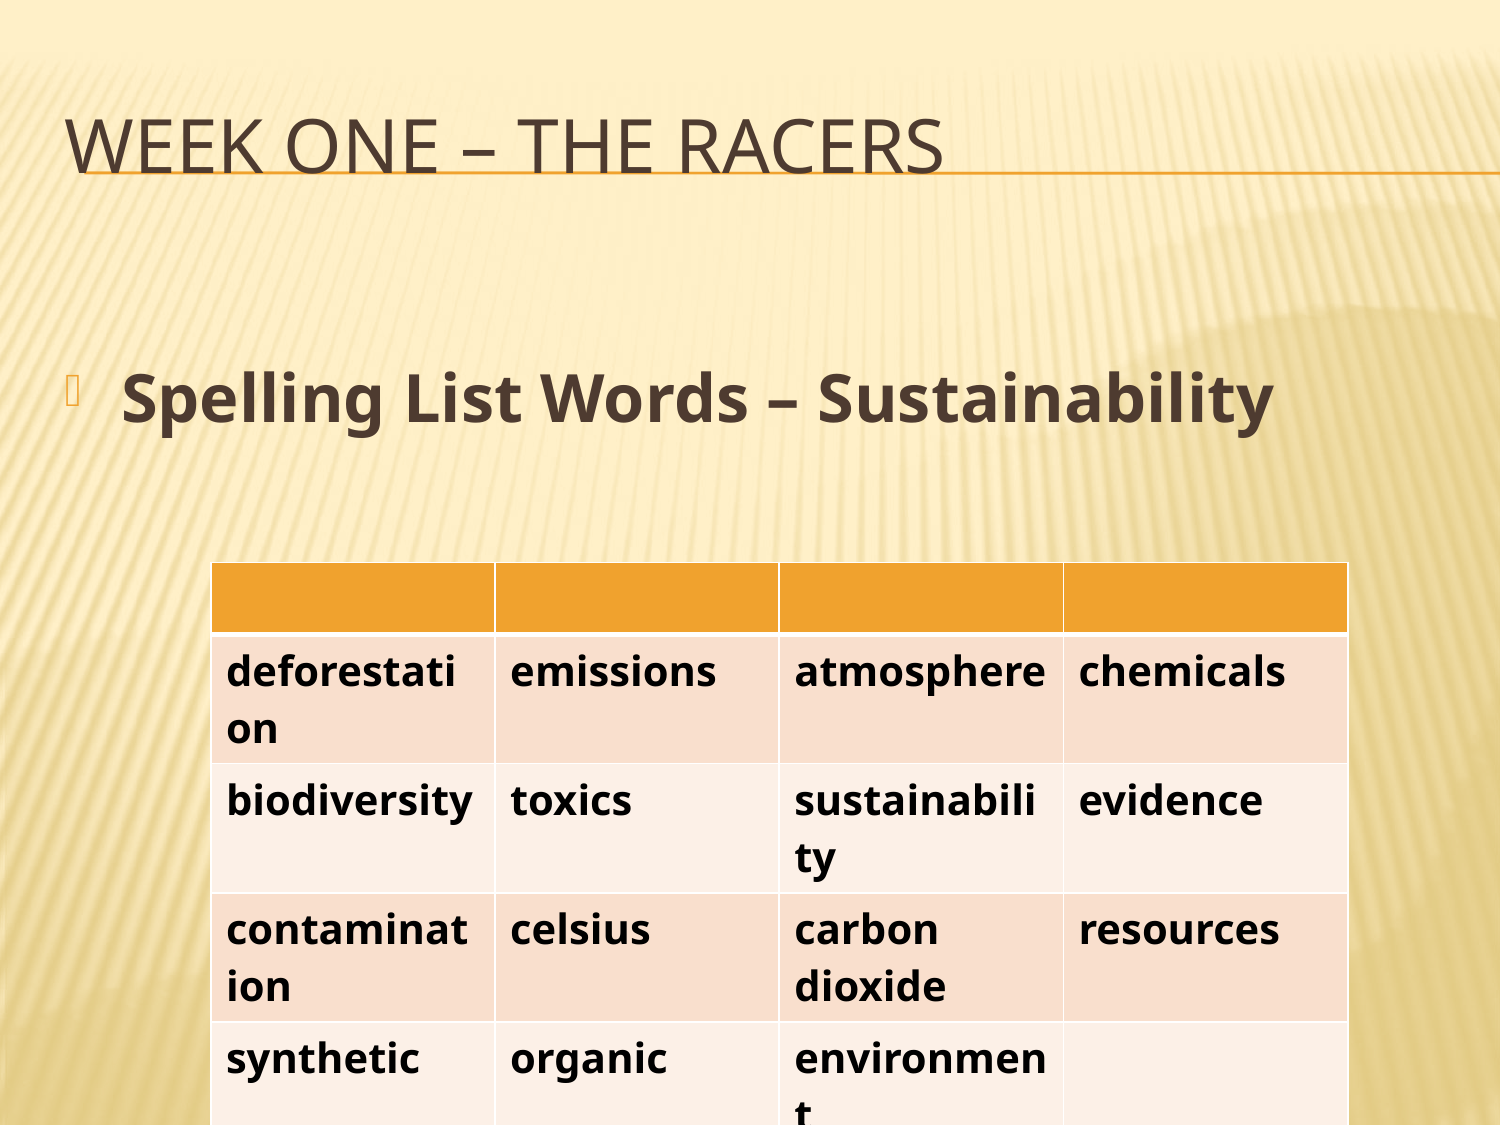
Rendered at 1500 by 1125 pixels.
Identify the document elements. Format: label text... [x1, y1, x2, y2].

table_cell synthetic [212, 1023, 494, 1125]
table_cell environment [780, 1023, 1063, 1125]
table_header [212, 563, 494, 632]
table_cell chemicals [1064, 637, 1347, 763]
table_cell evidence [1064, 764, 1347, 892]
table_header [780, 563, 1063, 632]
table_cell organic [496, 1023, 778, 1125]
table_cell contamination [212, 894, 494, 1021]
table_header [1064, 563, 1347, 632]
table_cell celsius [496, 894, 778, 1021]
table_cell carbon dioxide [780, 894, 1063, 1021]
table_cell resources [1064, 894, 1347, 1021]
table_cell emissions [496, 637, 778, 763]
table_cell sustainability [780, 764, 1063, 892]
list Spelling List Words – Sustainability [50, 254, 1475, 998]
table_cell [1064, 1023, 1347, 1125]
table_cell atmosphere [780, 637, 1063, 763]
title Week one – The Racers [50, 75, 1475, 213]
table_cell biodiversity [212, 764, 494, 892]
table_header [496, 563, 778, 632]
table_cell deforestation [212, 637, 494, 763]
table_cell toxics [496, 764, 778, 892]
